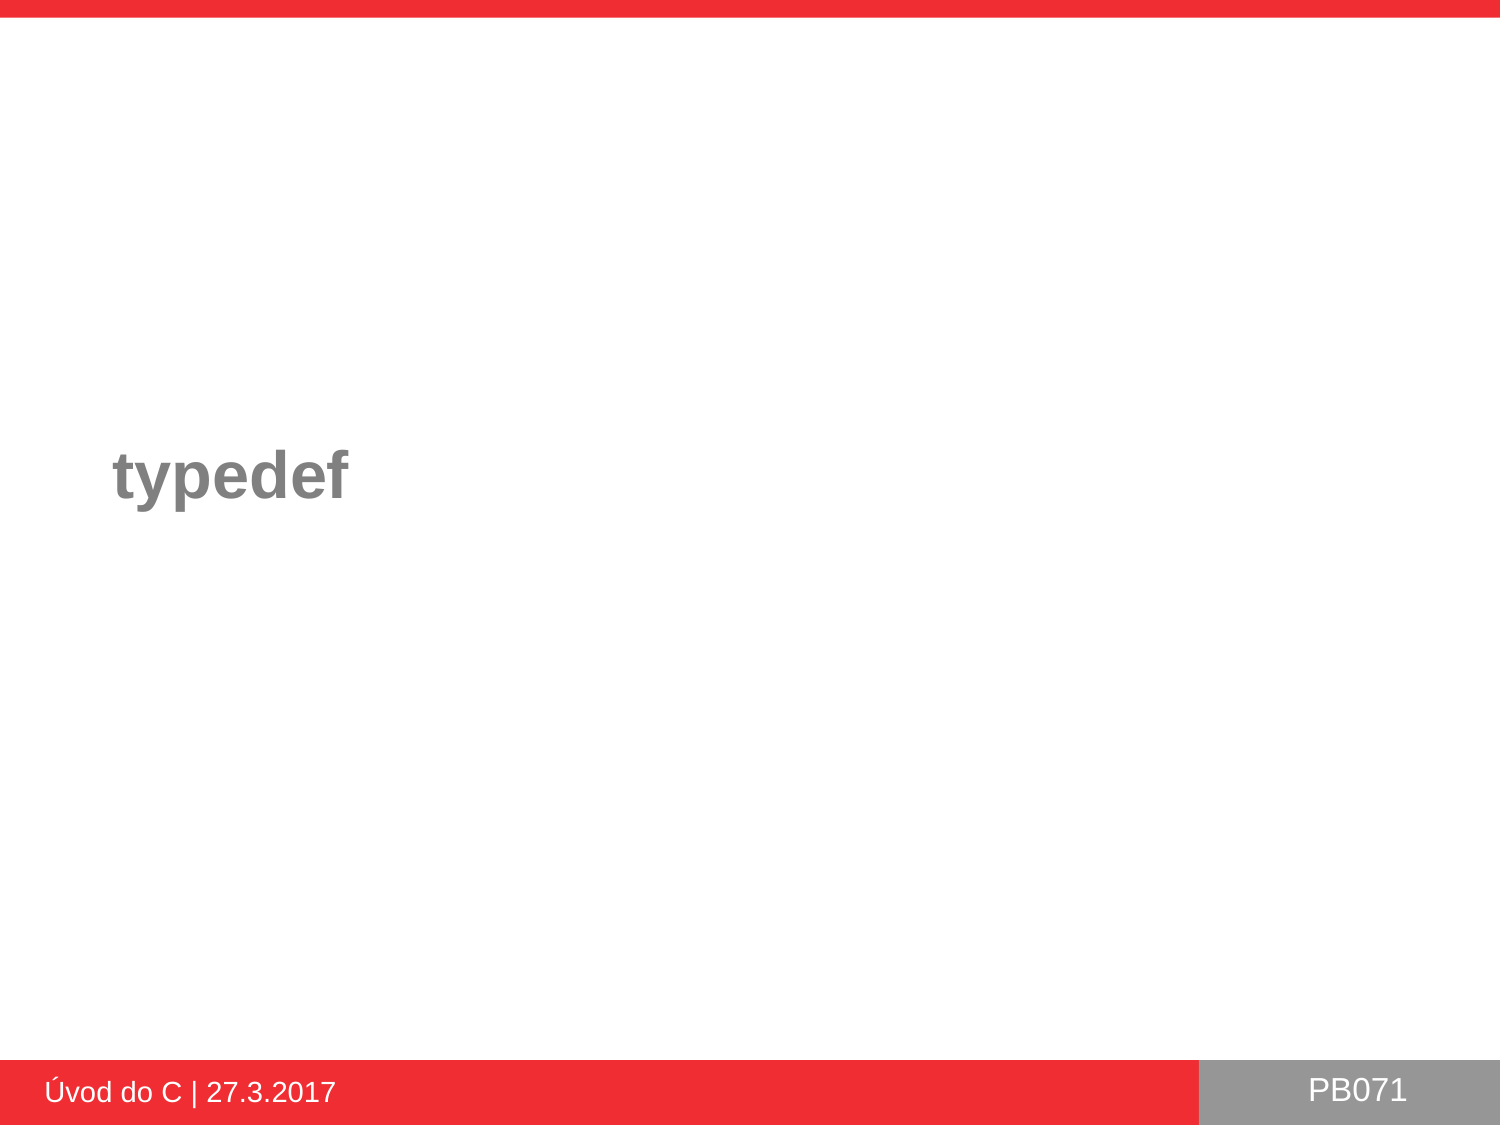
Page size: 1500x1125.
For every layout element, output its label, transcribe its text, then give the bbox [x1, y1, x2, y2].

footer Úvod do C | 27.3.2017 [29, 1065, 1199, 1125]
title typedef [112, 376, 1388, 564]
